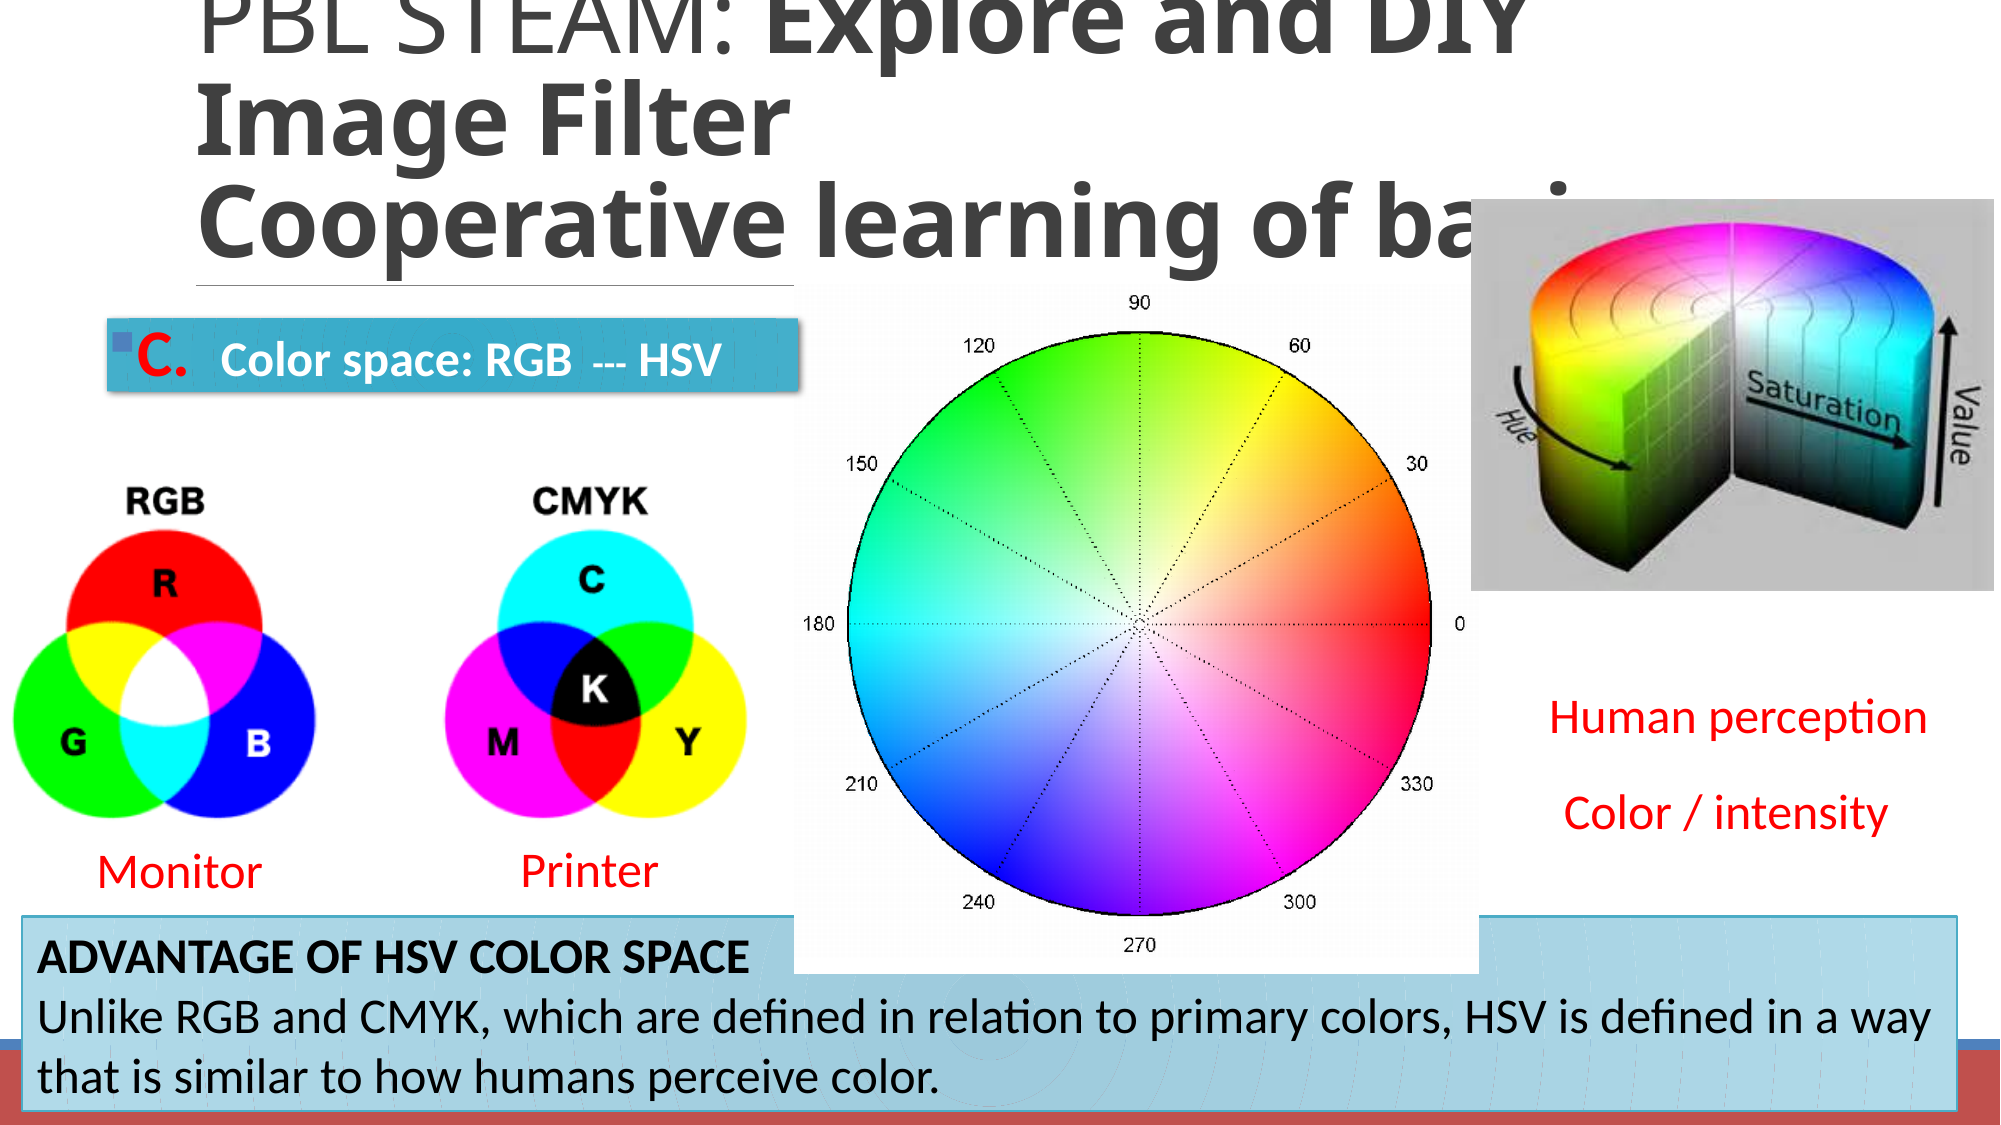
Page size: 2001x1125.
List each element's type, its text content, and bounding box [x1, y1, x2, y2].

text_box Printer [505, 847, 675, 905]
picture [793, 198, 1994, 974]
text_box Human perception [1534, 676, 1944, 752]
text_box ADVANTAGE OF HSV COLOR SPACE Unlike RGB and CMYK, which are defined in relation to primary colors, HSV is defined in a way that is similar to how humans perceive color. [21, 915, 1958, 1112]
text_box Color / intensity [1548, 772, 1916, 847]
text_box C. Color space: RGB --- HSV [107, 318, 790, 392]
text_box Monitor [81, 847, 279, 906]
picture [0, 483, 763, 838]
title PBL STEAM: Explore and DIY Image Filter Cooperative learning of basics [180, 47, 1830, 285]
